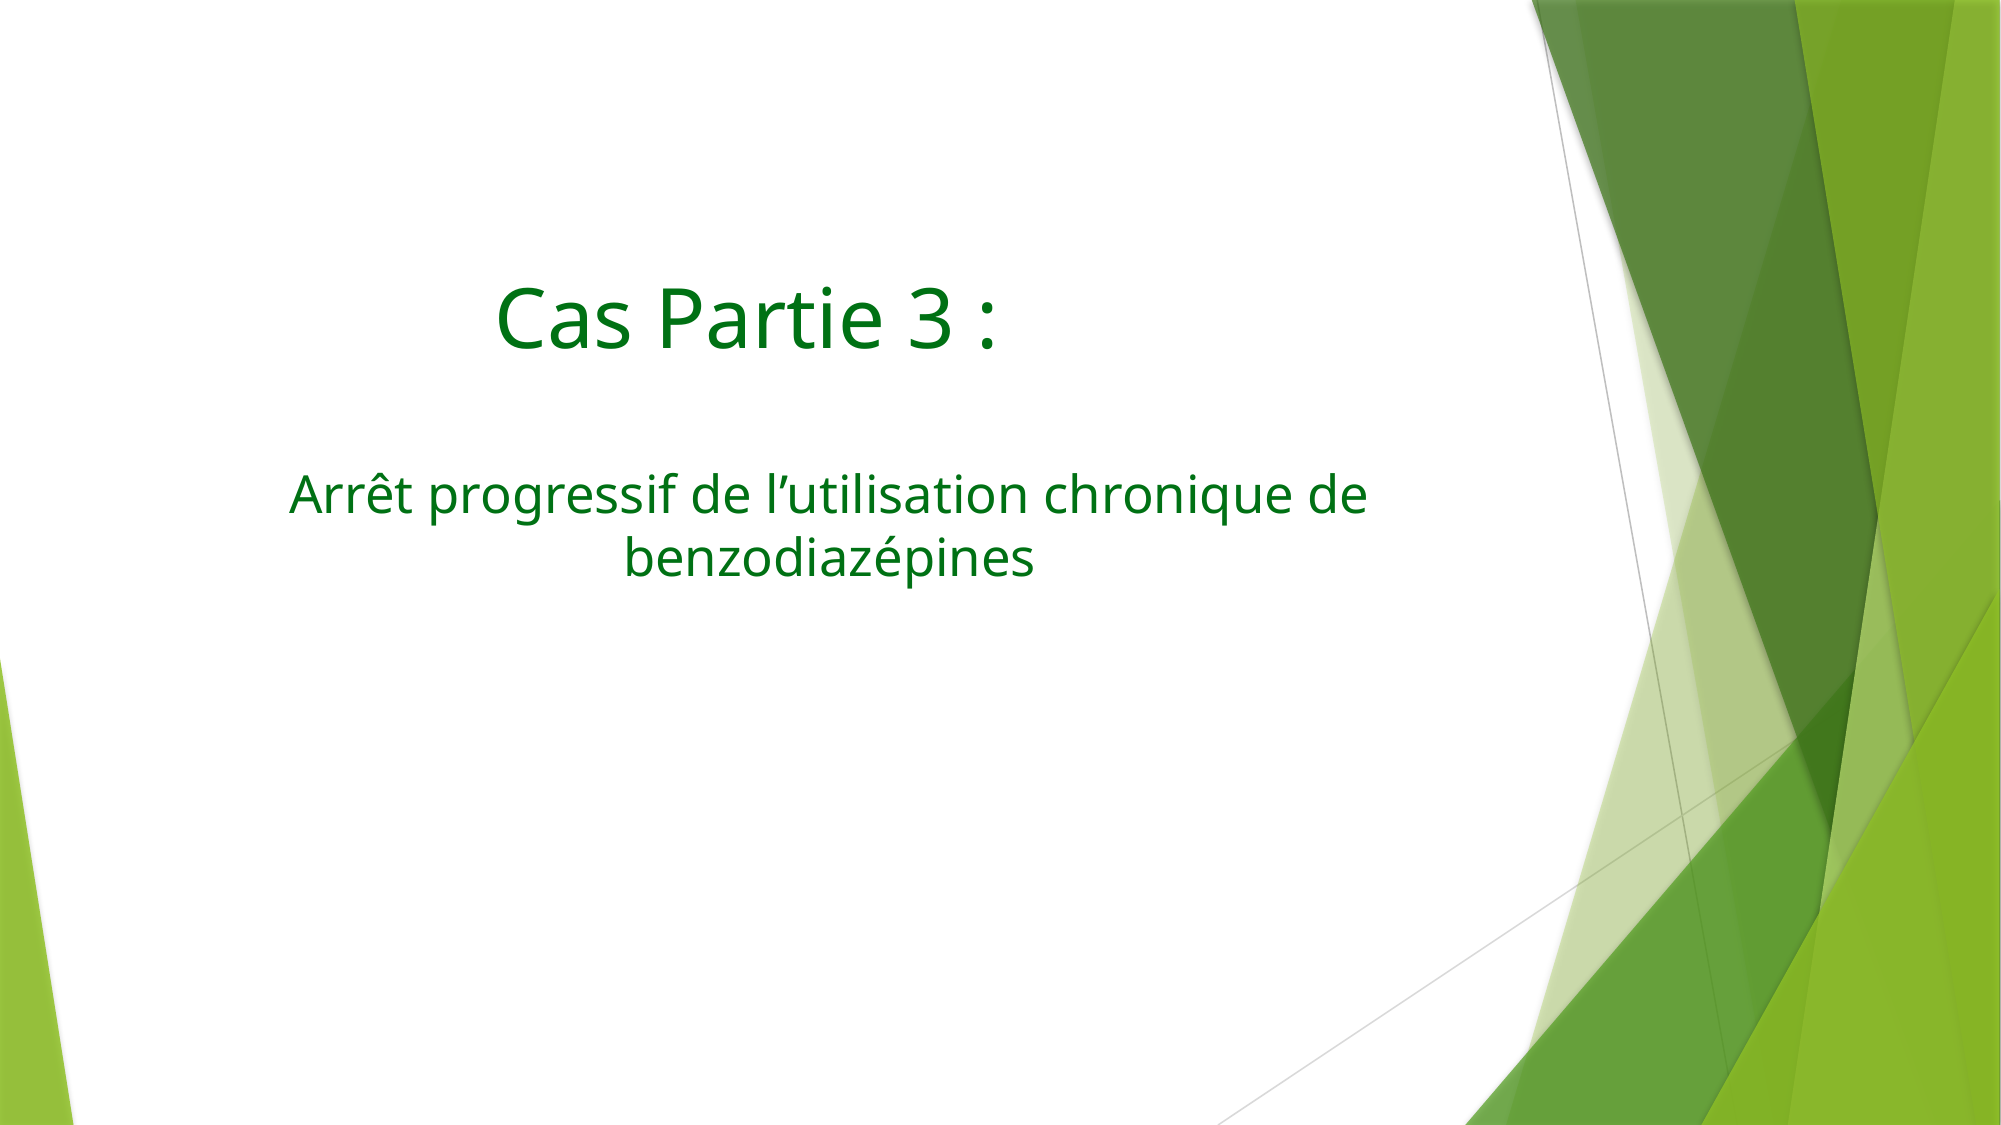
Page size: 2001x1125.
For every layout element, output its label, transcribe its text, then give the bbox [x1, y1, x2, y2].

list Arrêt progressif de l’utilisation chronique de benzodiazépines [124, 453, 1535, 595]
title Cas Partie 3 : [52, 173, 1463, 473]
